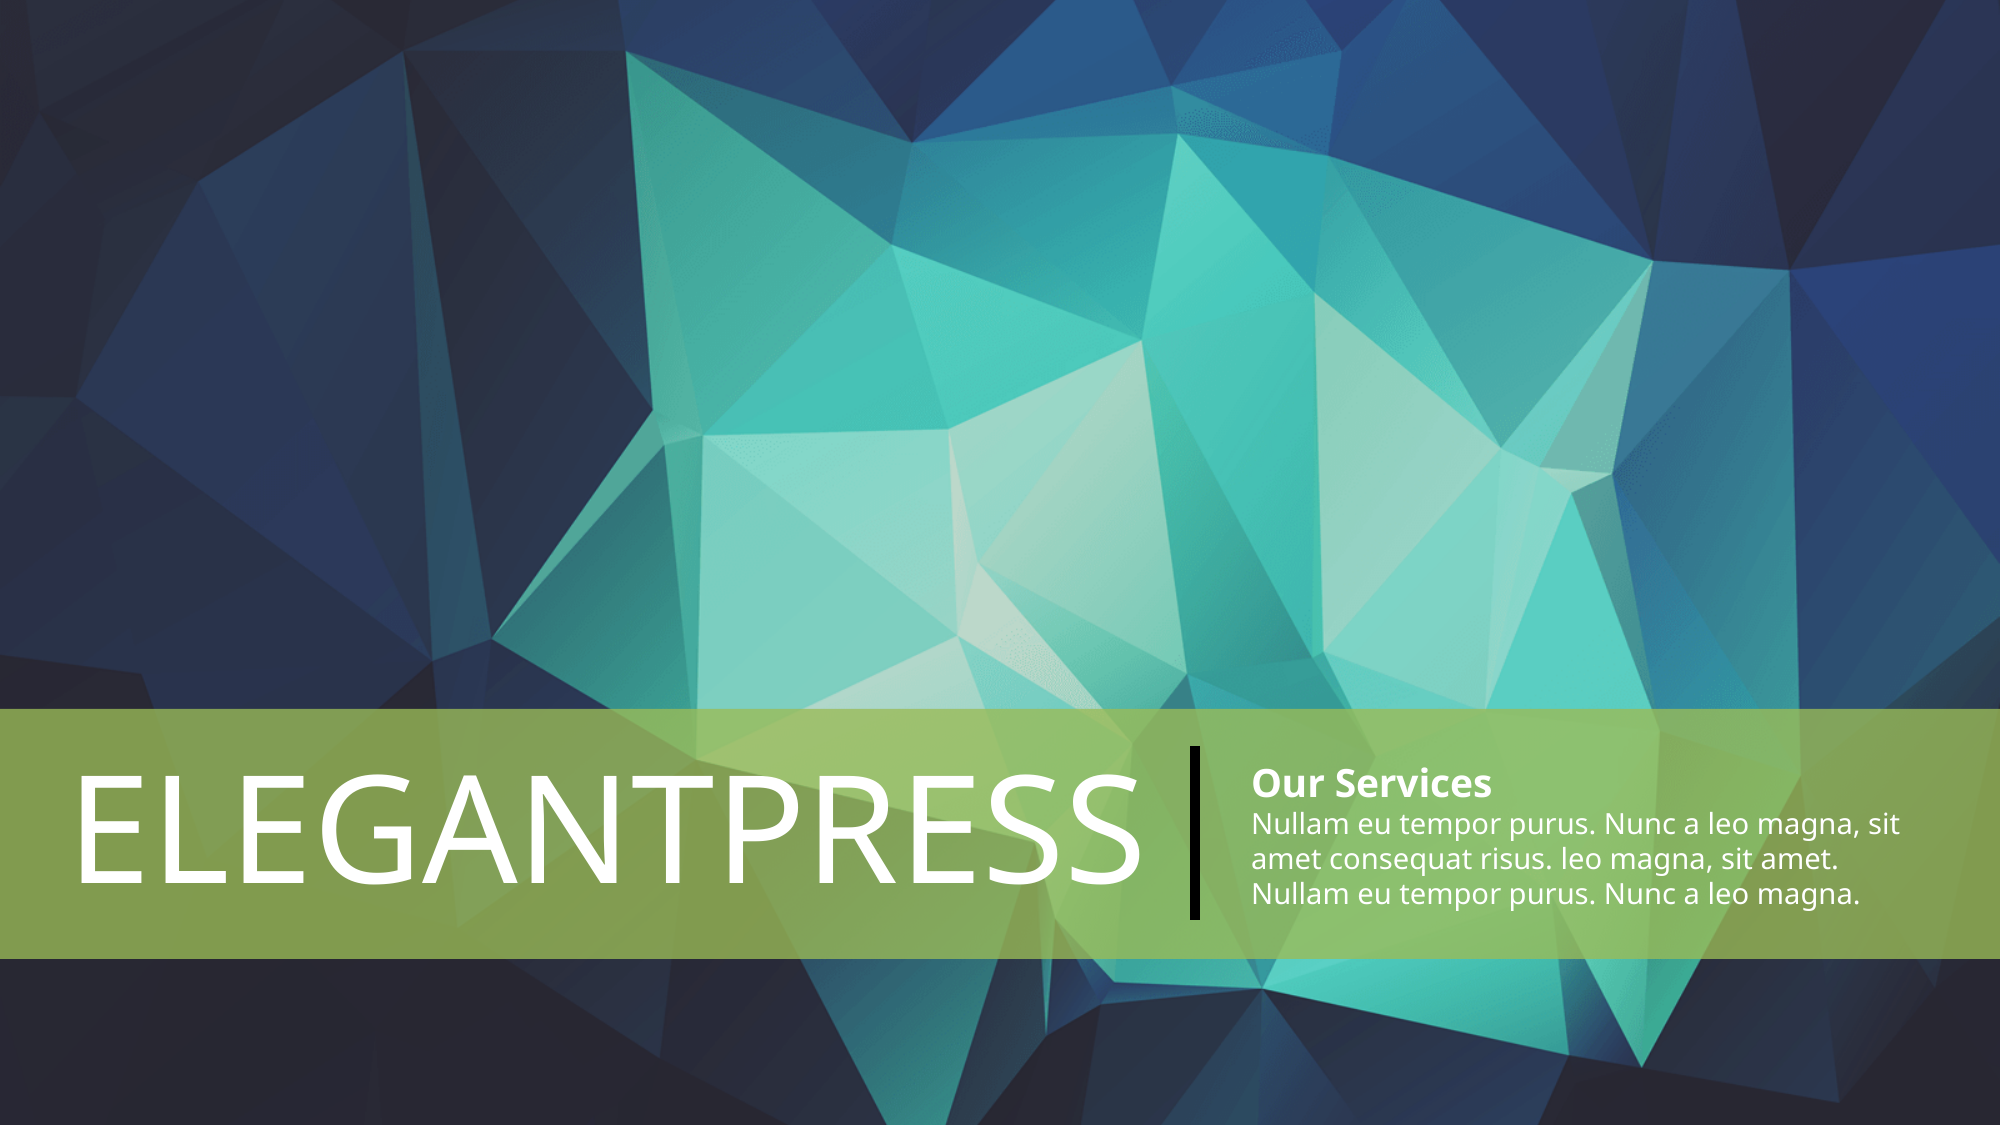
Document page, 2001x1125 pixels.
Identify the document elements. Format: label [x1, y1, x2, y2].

text_box [0, 708, 2000, 959]
picture [0, 0, 2000, 708]
picture [0, 959, 2000, 1125]
